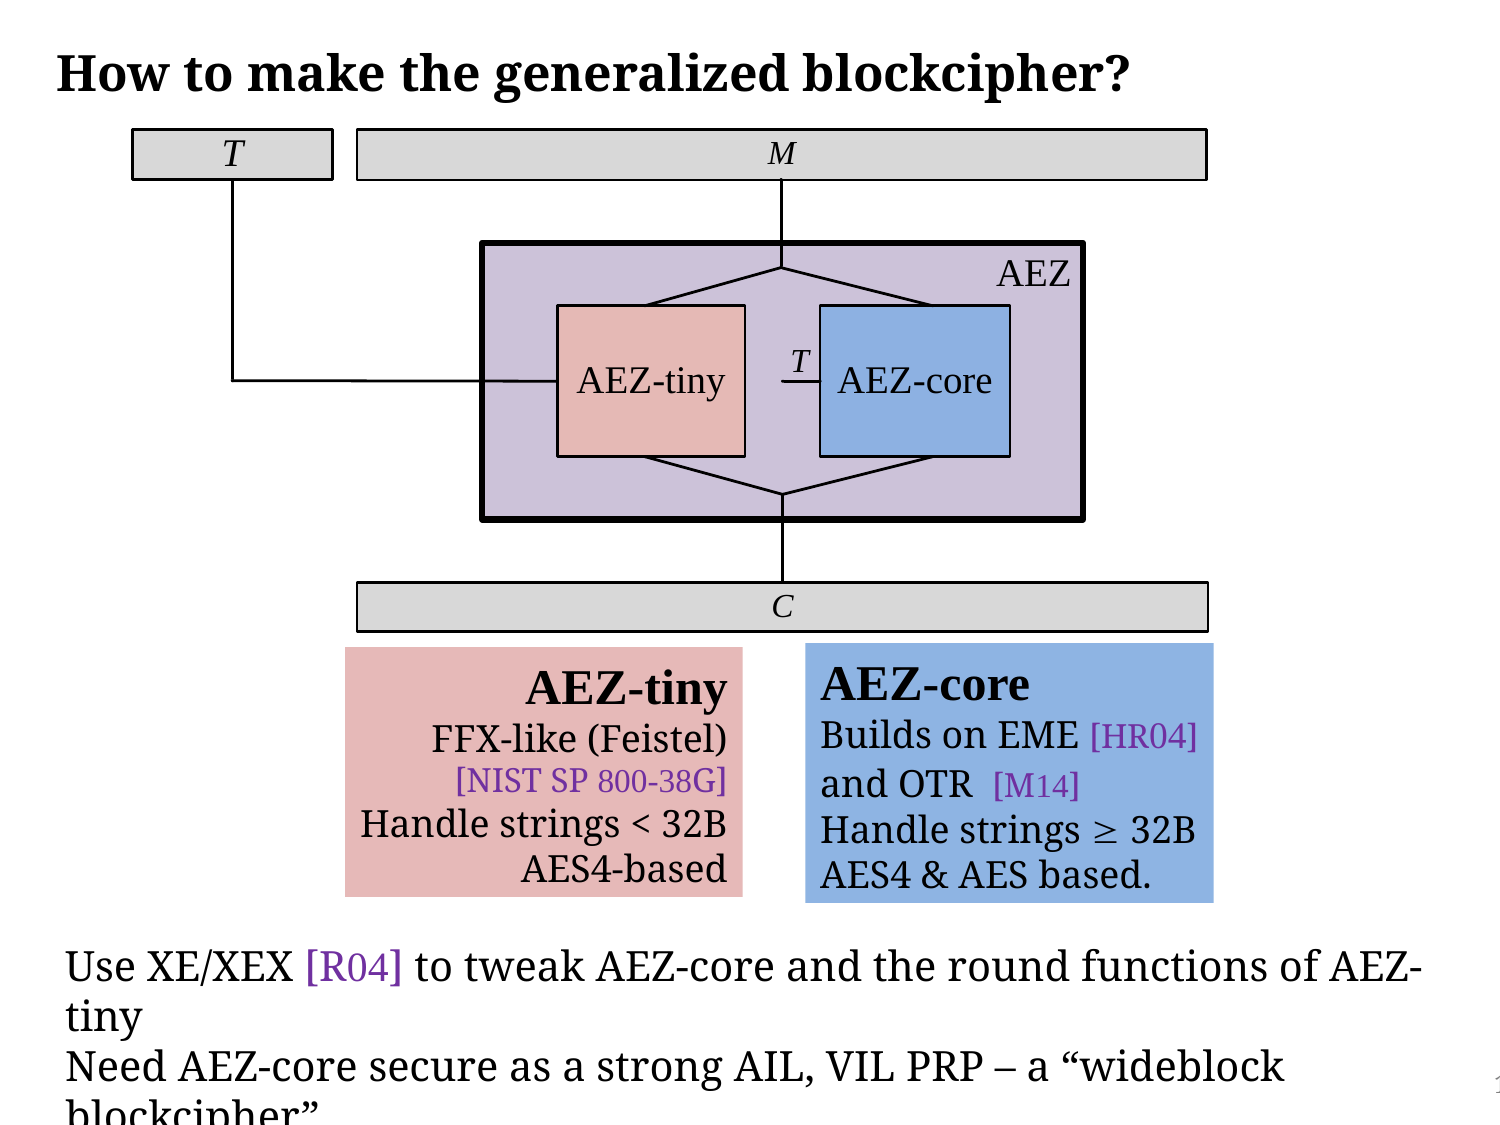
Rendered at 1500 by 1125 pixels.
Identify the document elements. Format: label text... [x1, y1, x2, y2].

text_box AEZ-core Builds on EME [HR04] and OTR [M14] Handle strings  32B AES4 & AES based. [805, 644, 1214, 903]
text_box How to make the generalized blockcipher? [41, 34, 1148, 109]
text_box Use XE/XEX [R04] to tweak AEZ-core and the round functions of AEZ-tiny Need AEZ-core secure as a strong AIL, VIL PRP – a “wideblock blockcipher” [50, 932, 1500, 1125]
text_box AEZ-tiny FFX-like (Feistel) [NIST SP 800-38G] Handle strings < 32B AES4-based [345, 647, 743, 897]
picture [127, 121, 1213, 637]
